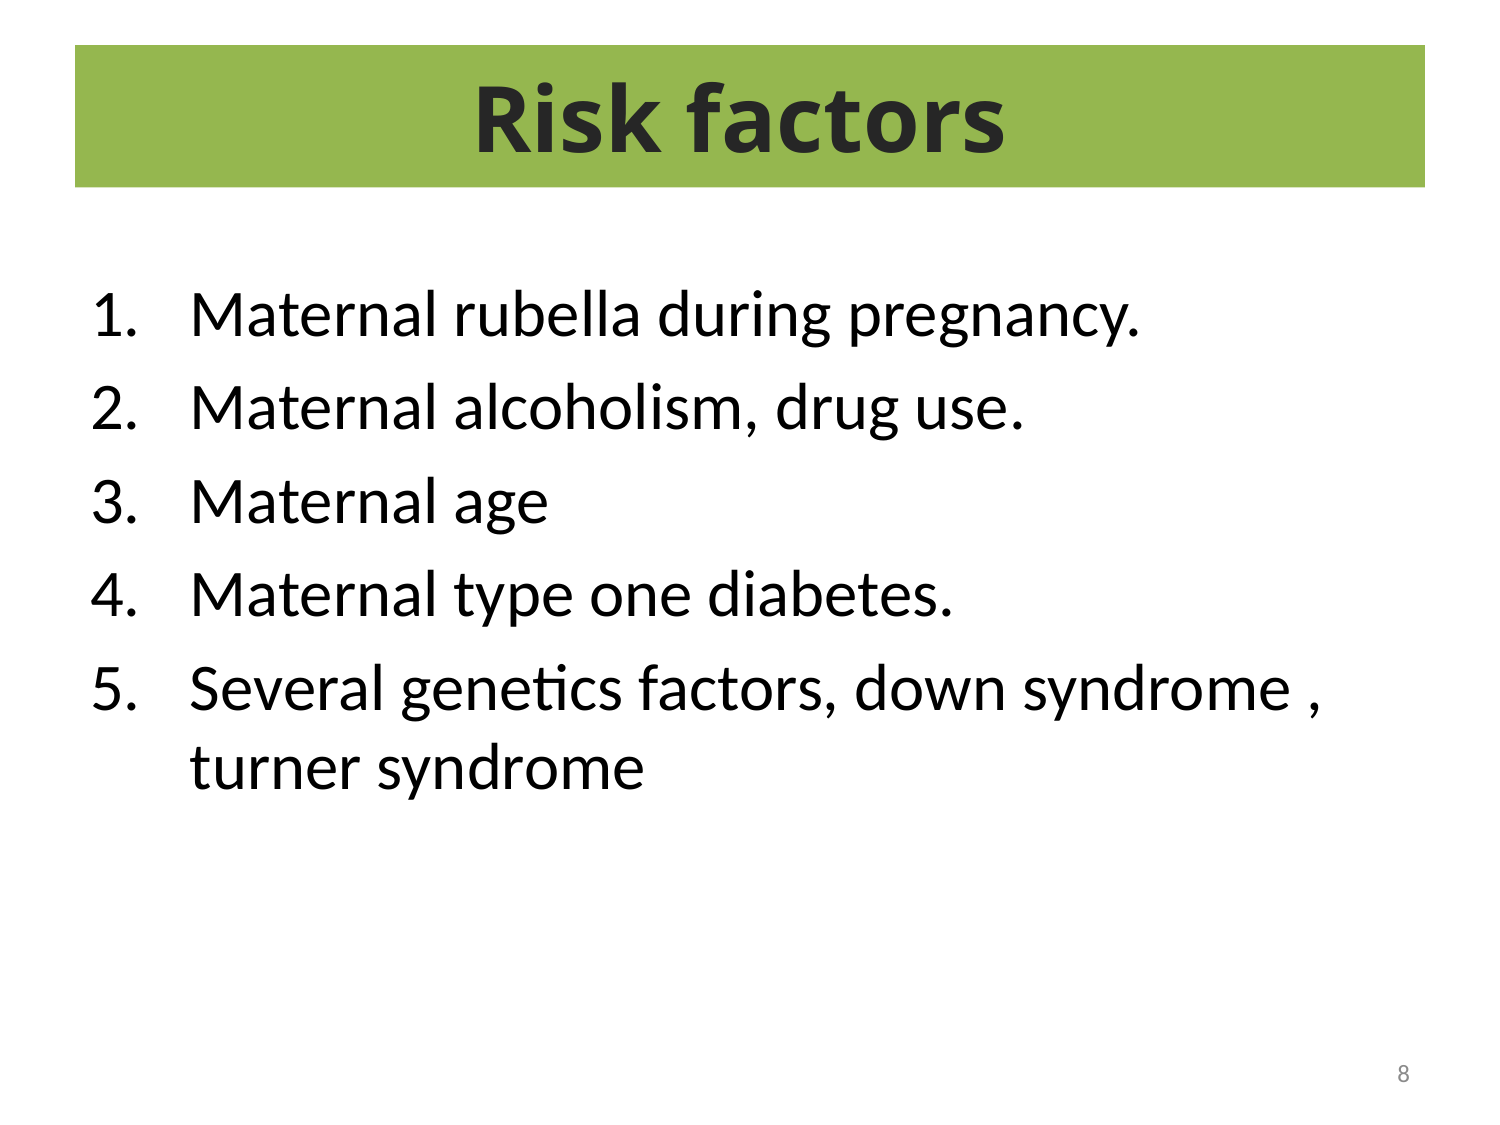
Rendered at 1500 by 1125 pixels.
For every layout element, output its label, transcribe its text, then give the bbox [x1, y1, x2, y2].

list Maternal rubella during pregnancy. Maternal alcoholism, drug use. Maternal age Maternal type one diabetes. Several genetics factors, down syndrome , turner syndrome [75, 262, 1425, 1005]
slide_number 8 [1074, 1042, 1425, 1103]
title Risk factors [75, 45, 1425, 188]
